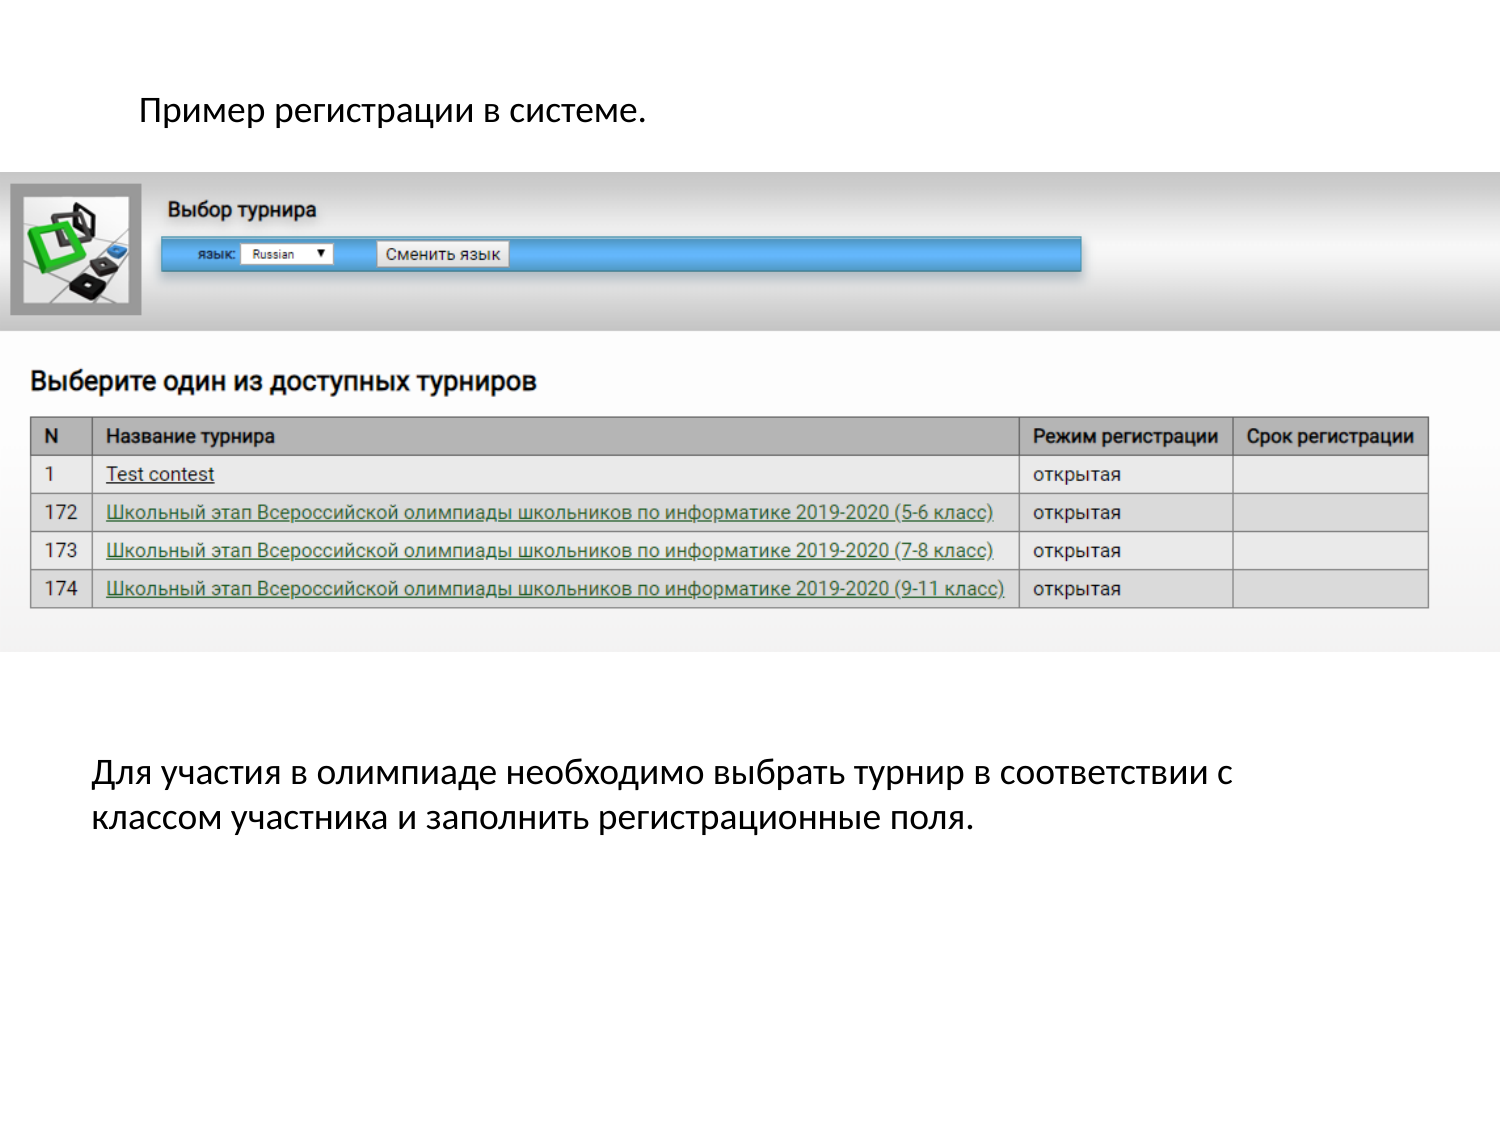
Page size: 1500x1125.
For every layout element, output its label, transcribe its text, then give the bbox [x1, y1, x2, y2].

picture [0, 172, 1500, 652]
text_box Пример регистрации в системе. [123, 78, 1376, 138]
text_box Для участия в олимпиаде необходимо выбрать турнир в соответствии с классом участника и заполнить регистрационные поля. [76, 739, 1376, 845]
